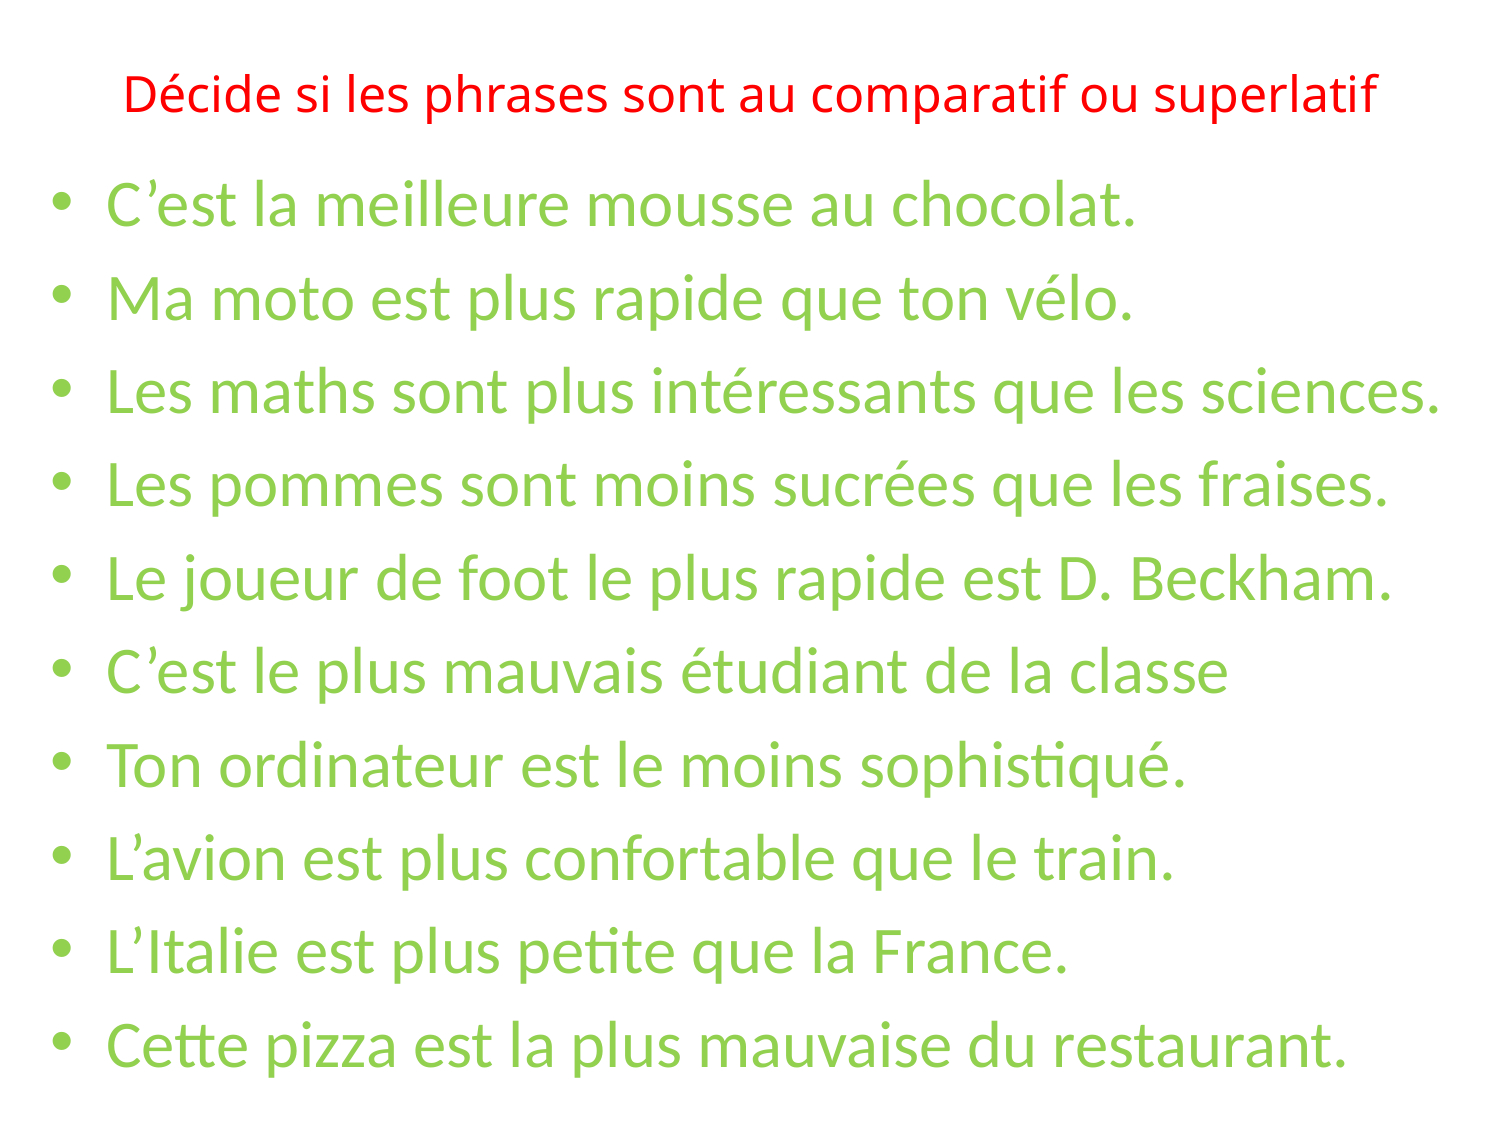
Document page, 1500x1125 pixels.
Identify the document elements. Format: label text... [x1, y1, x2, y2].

list C’est la meilleure mousse au chocolat. Ma moto est plus rapide que ton vélo. Les maths sont plus intéressants que les sciences. Les pommes sont moins sucrées que les fraises. Le joueur de foot le plus rapide est D. Beckham. C’est le plus mauvais étudiant de la classe Ton ordinateur est le moins sophistiqué. L’avion est plus confortable que le train. L’Italie est plus petite que la France. Cette pizza est la plus mauvaise du restaurant. [35, 152, 1465, 1090]
title Décide si les phrases sont au comparatif ou superlatif [0, 45, 1500, 141]
